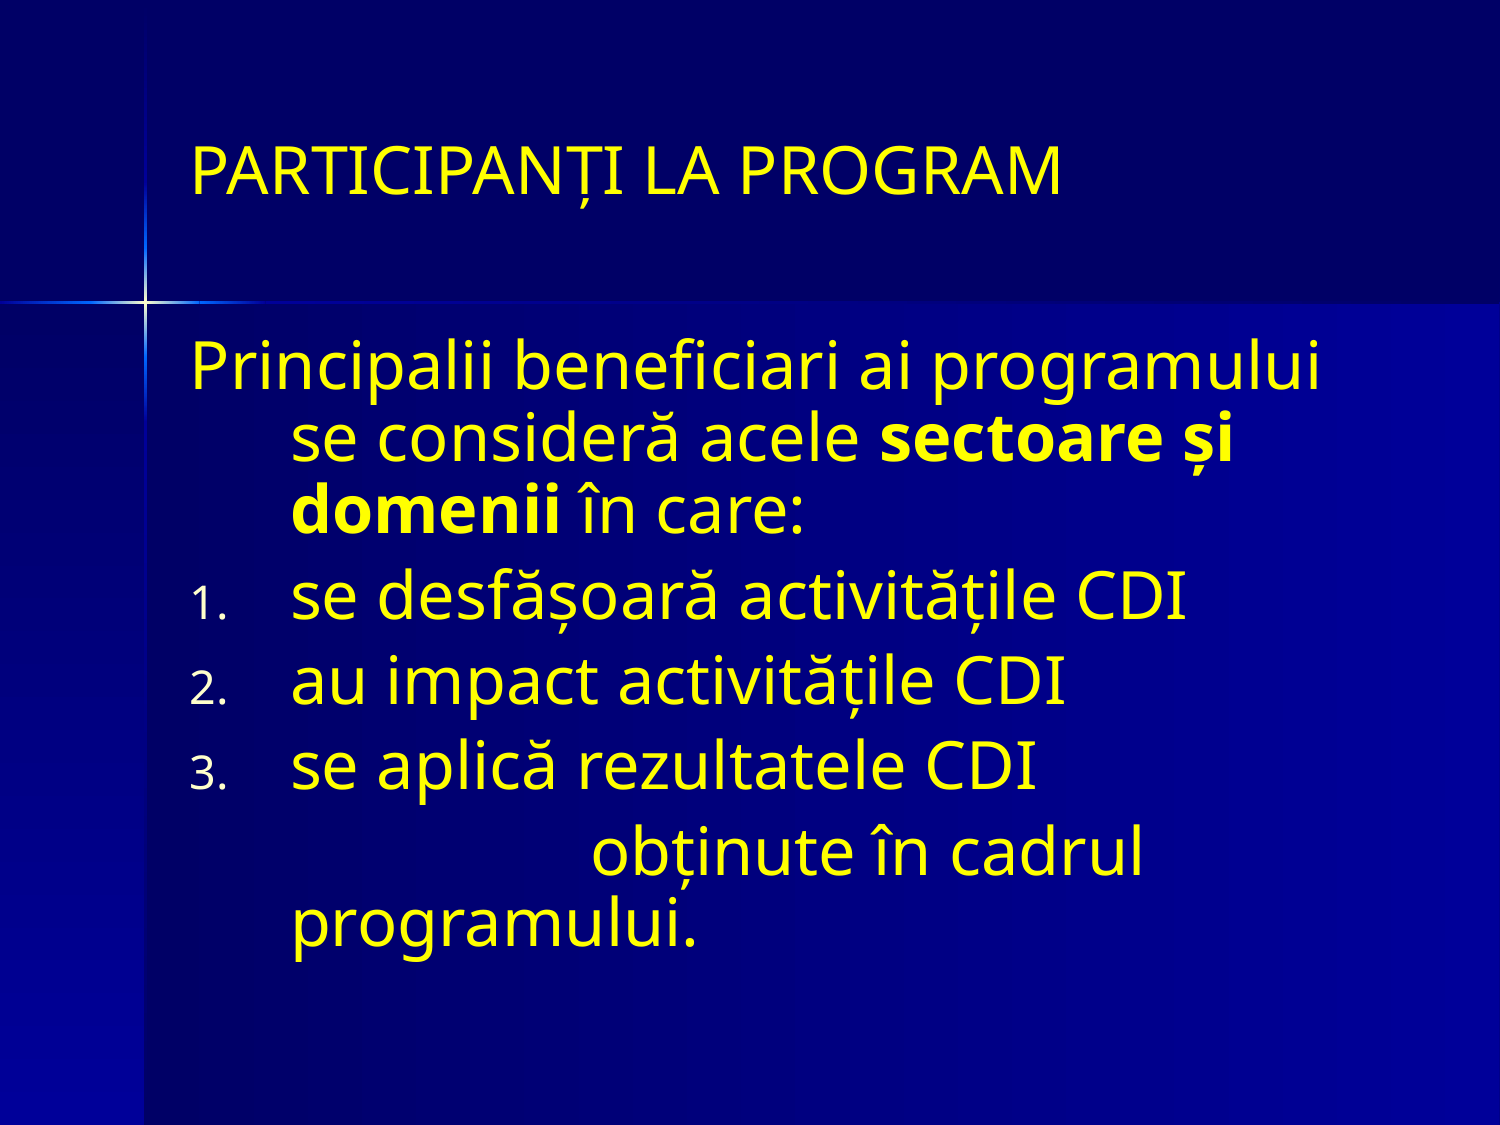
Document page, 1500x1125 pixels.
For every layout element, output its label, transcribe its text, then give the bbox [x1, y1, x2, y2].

title PARTICIPANŢI LA PROGRAM [174, 49, 1413, 286]
list Principalii beneficiari ai programului se consideră acele sectoare şi domenii în care: se desfăşoară activităţile CDI au impact activităţile CDI se aplică rezultatele CDI obţinute în cadrul programului. [174, 324, 1413, 1001]
